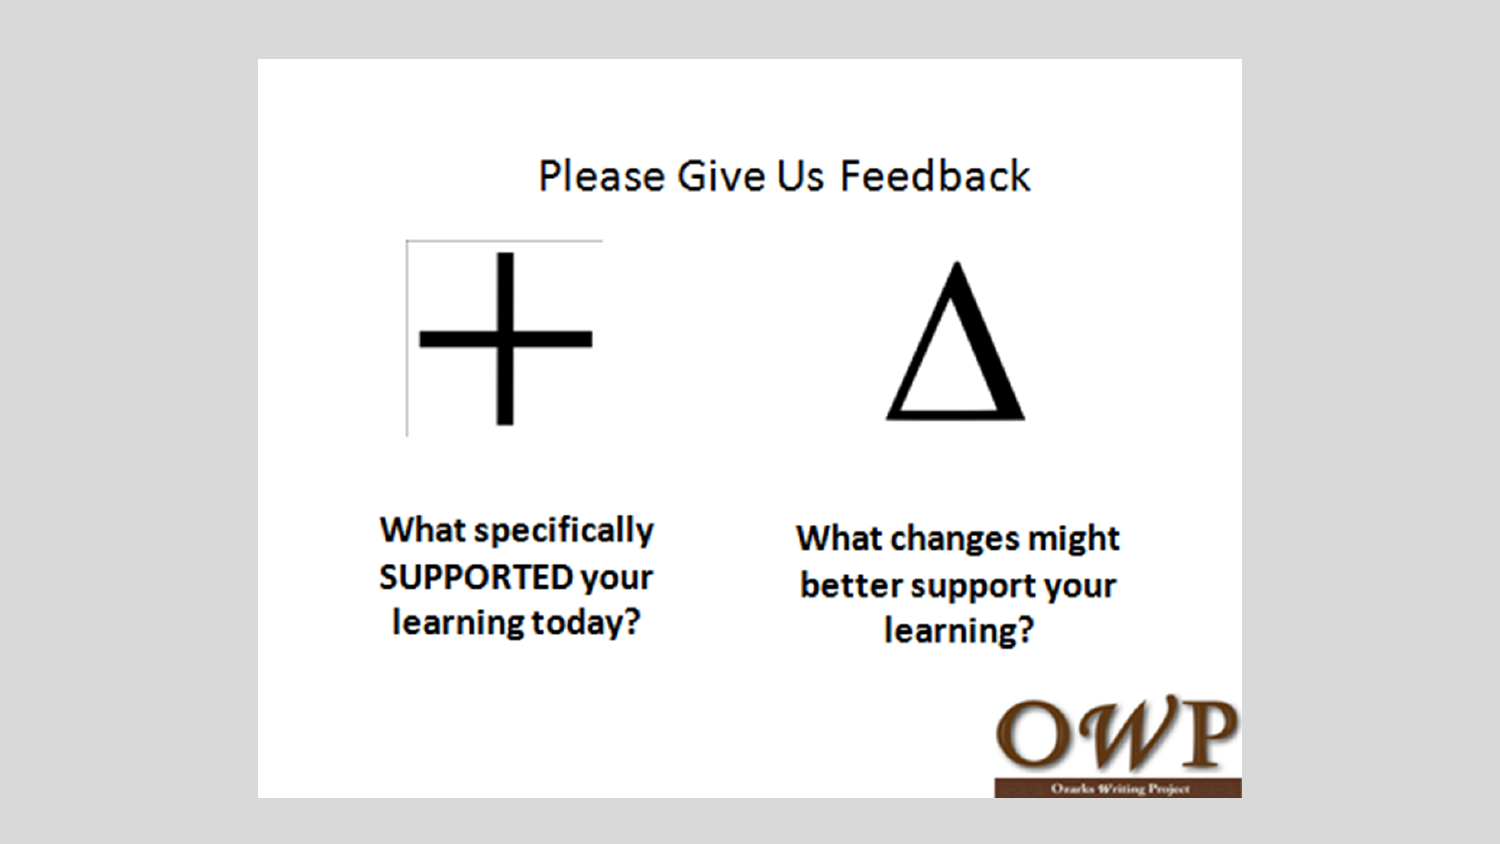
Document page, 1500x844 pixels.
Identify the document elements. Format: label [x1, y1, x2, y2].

picture [257, 59, 1243, 798]
